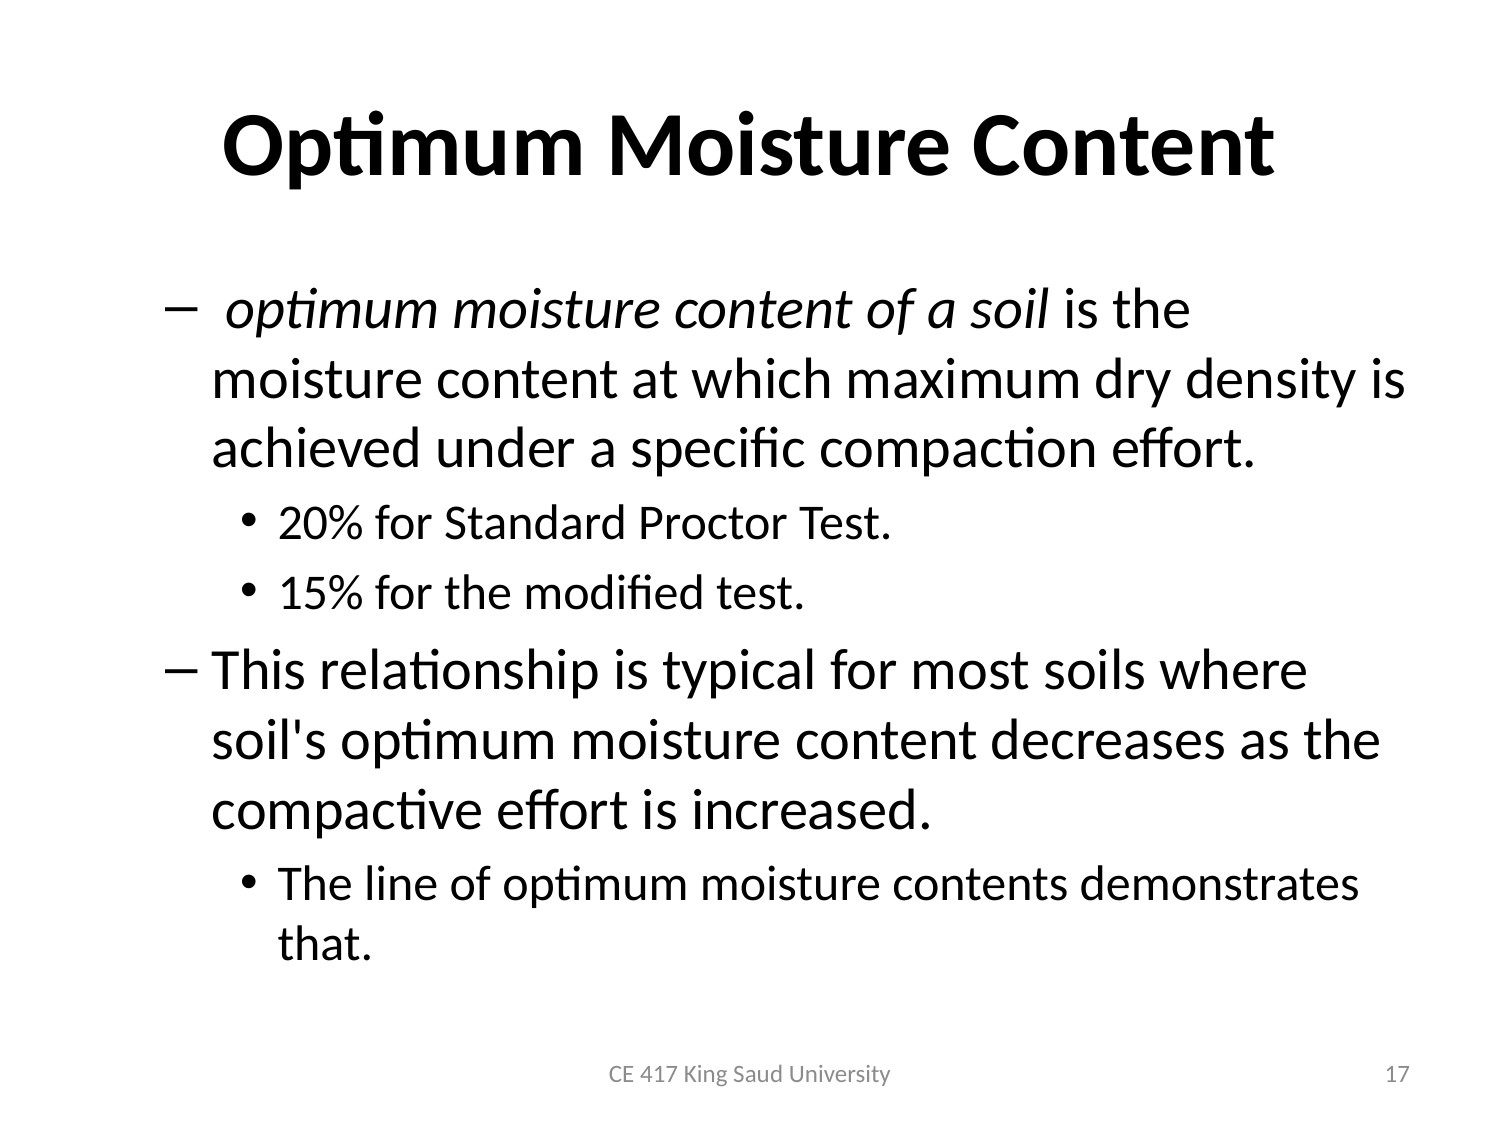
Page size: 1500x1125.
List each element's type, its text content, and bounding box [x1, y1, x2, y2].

list optimum moisture content of a soil is the moisture content at which maximum dry density is achieved under a specific compaction effort. 20% for Standard Proctor Test. 15% for the modified test. This relationship is typical for most soils where soil's optimum moisture content decreases as the compactive effort is increased. The line of optimum moisture contents demonstrates that. [75, 262, 1425, 1005]
footer CE 417 King Saud University [512, 1042, 988, 1103]
slide_number 17 [1074, 1042, 1425, 1103]
title Optimum Moisture Content [75, 45, 1425, 233]
